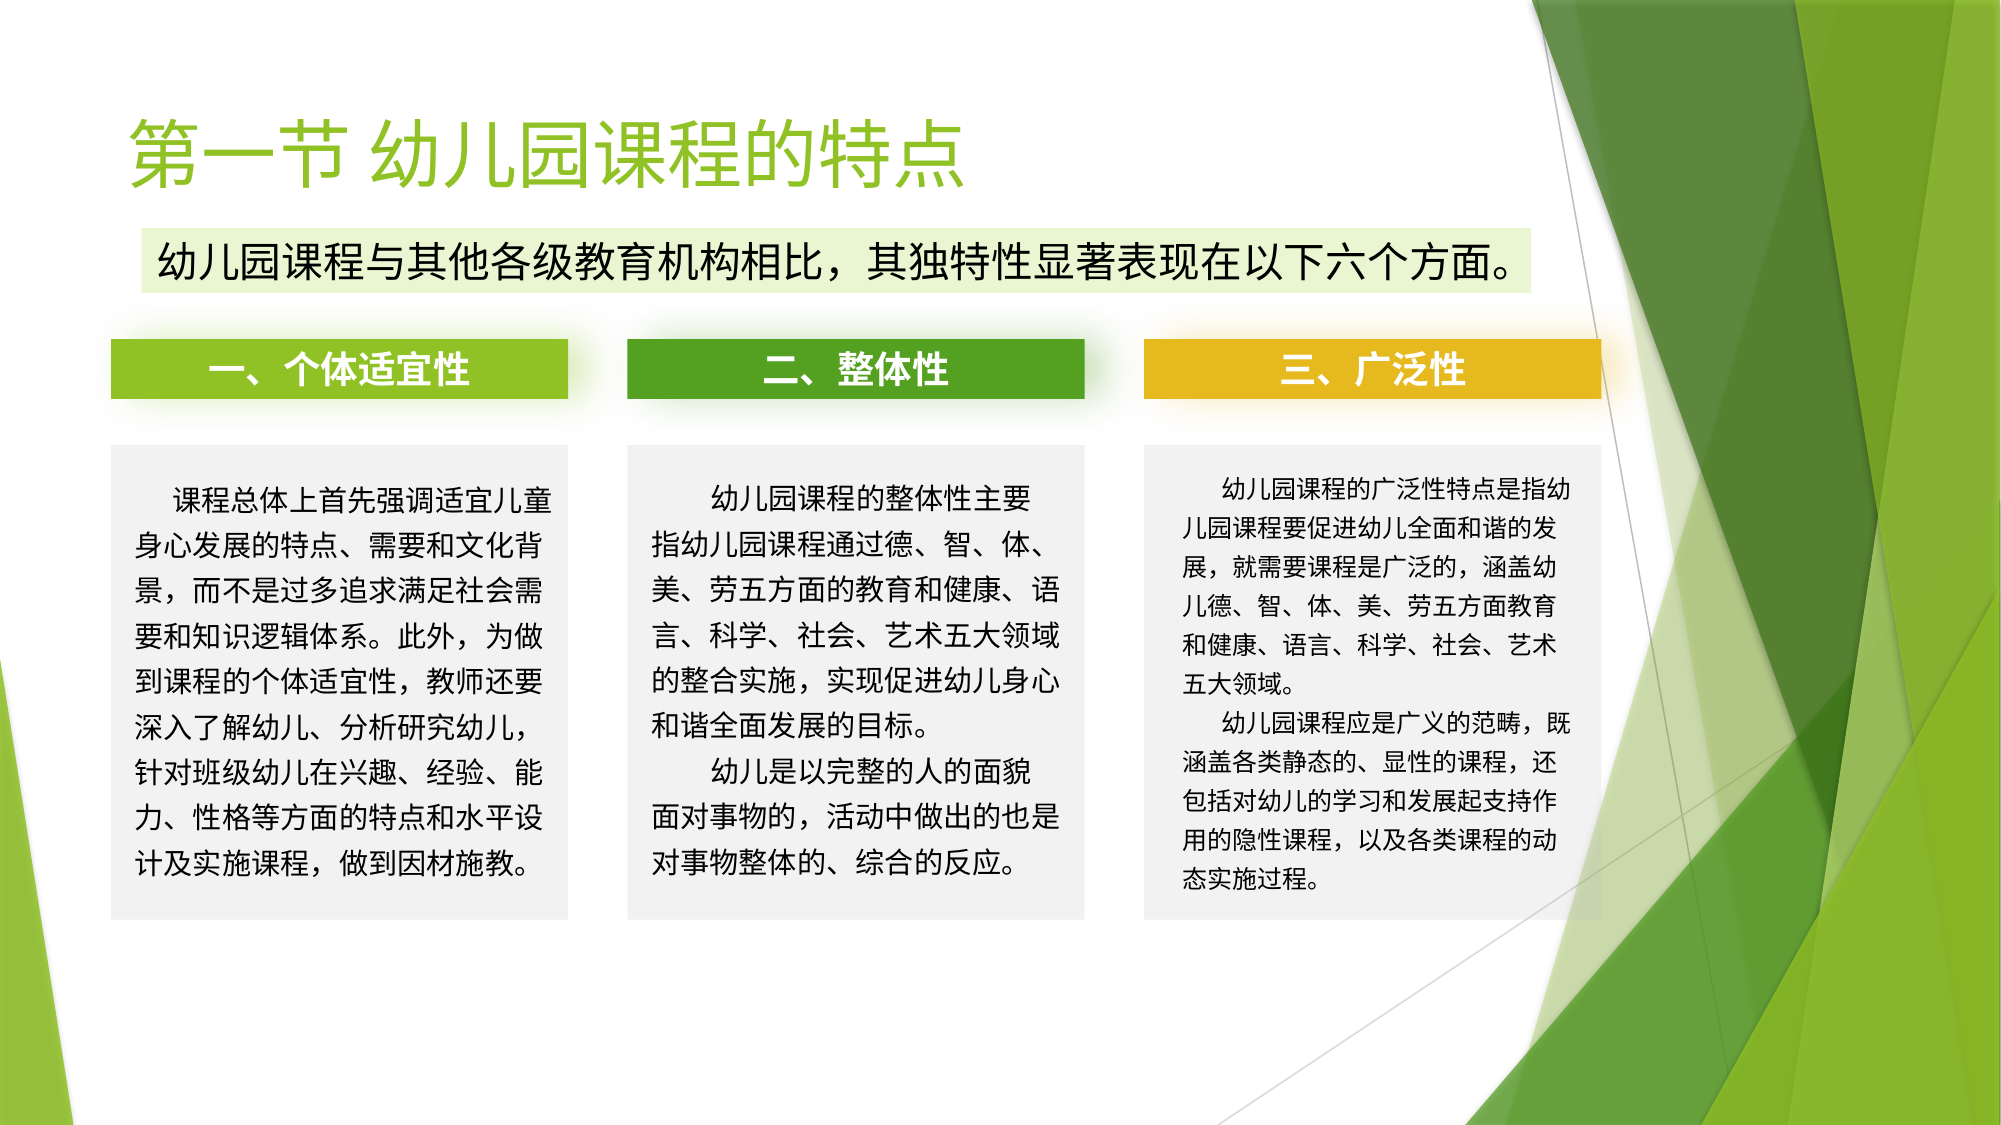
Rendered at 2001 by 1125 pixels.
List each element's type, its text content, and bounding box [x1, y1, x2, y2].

text_box 幼儿园课程与其他各级教育机构相比，其独特性显著表现在以下六个方面。 [141, 228, 1532, 293]
title 第一节 幼儿园课程的特点 [111, 99, 1522, 317]
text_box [110, 338, 1602, 921]
